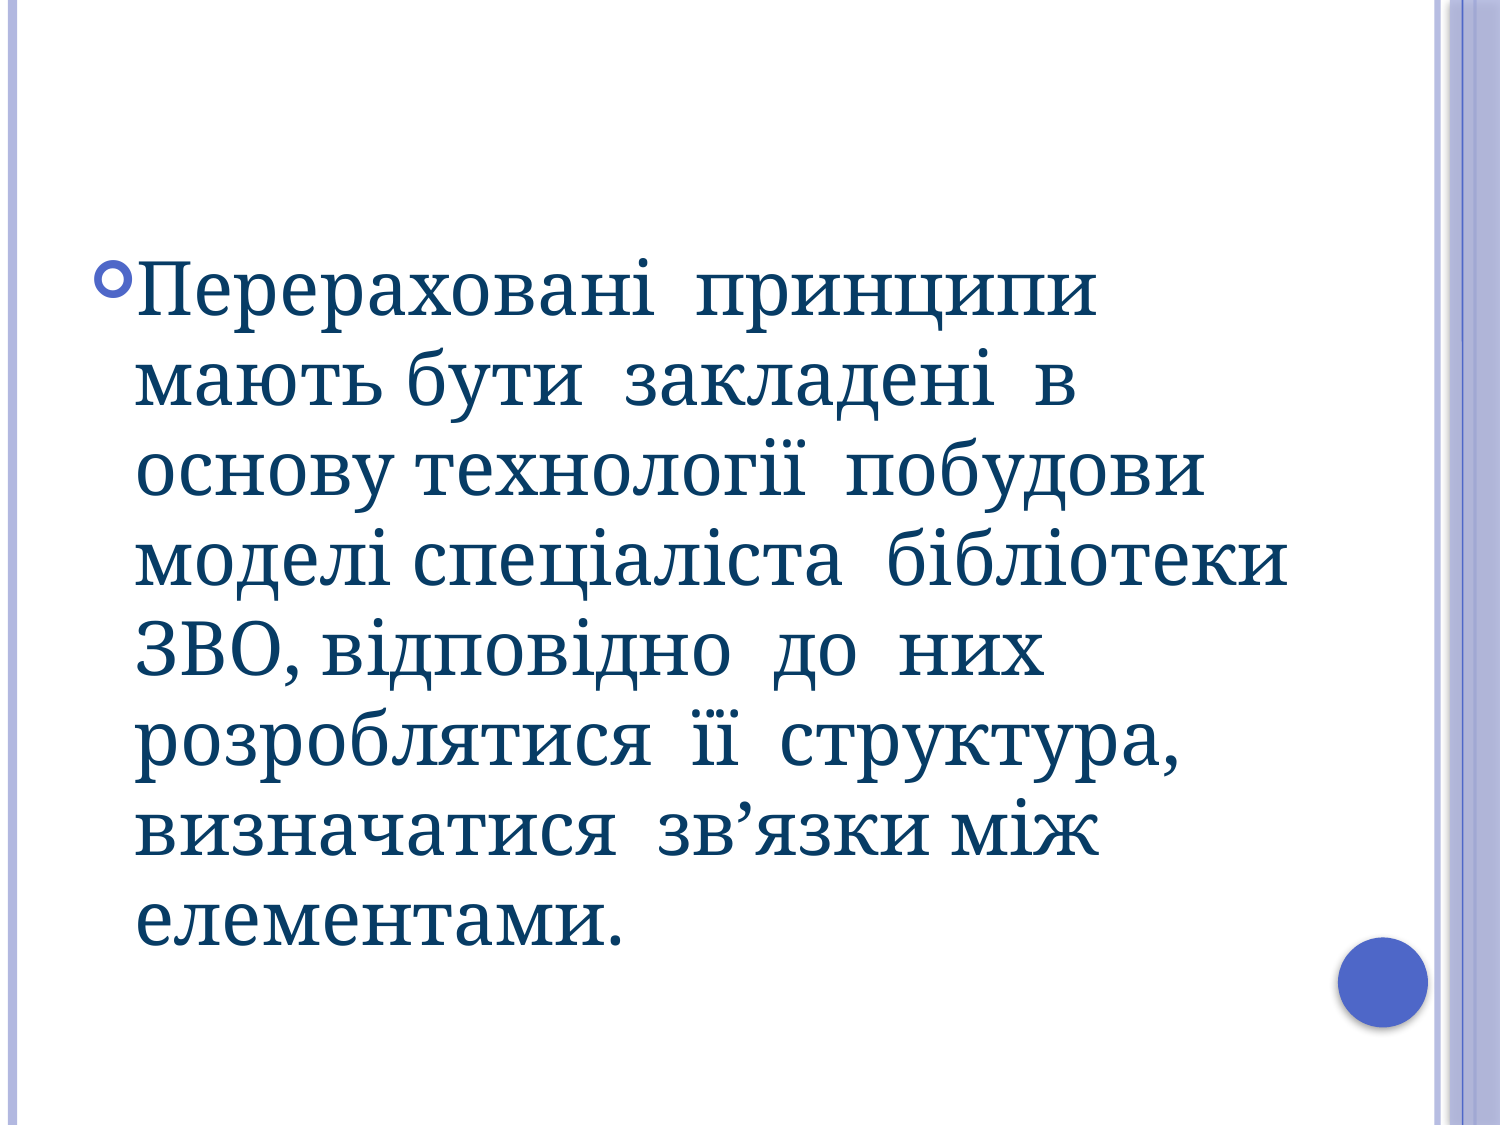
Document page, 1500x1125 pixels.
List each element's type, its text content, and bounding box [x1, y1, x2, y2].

list Перераховані принципи мають бути закладені в основу технології побудови моделі спеціаліста бібліотеки ЗВО, відповідно до них розроблятися її структура, визначатися зв’язки між елементами. [75, 140, 1372, 1062]
